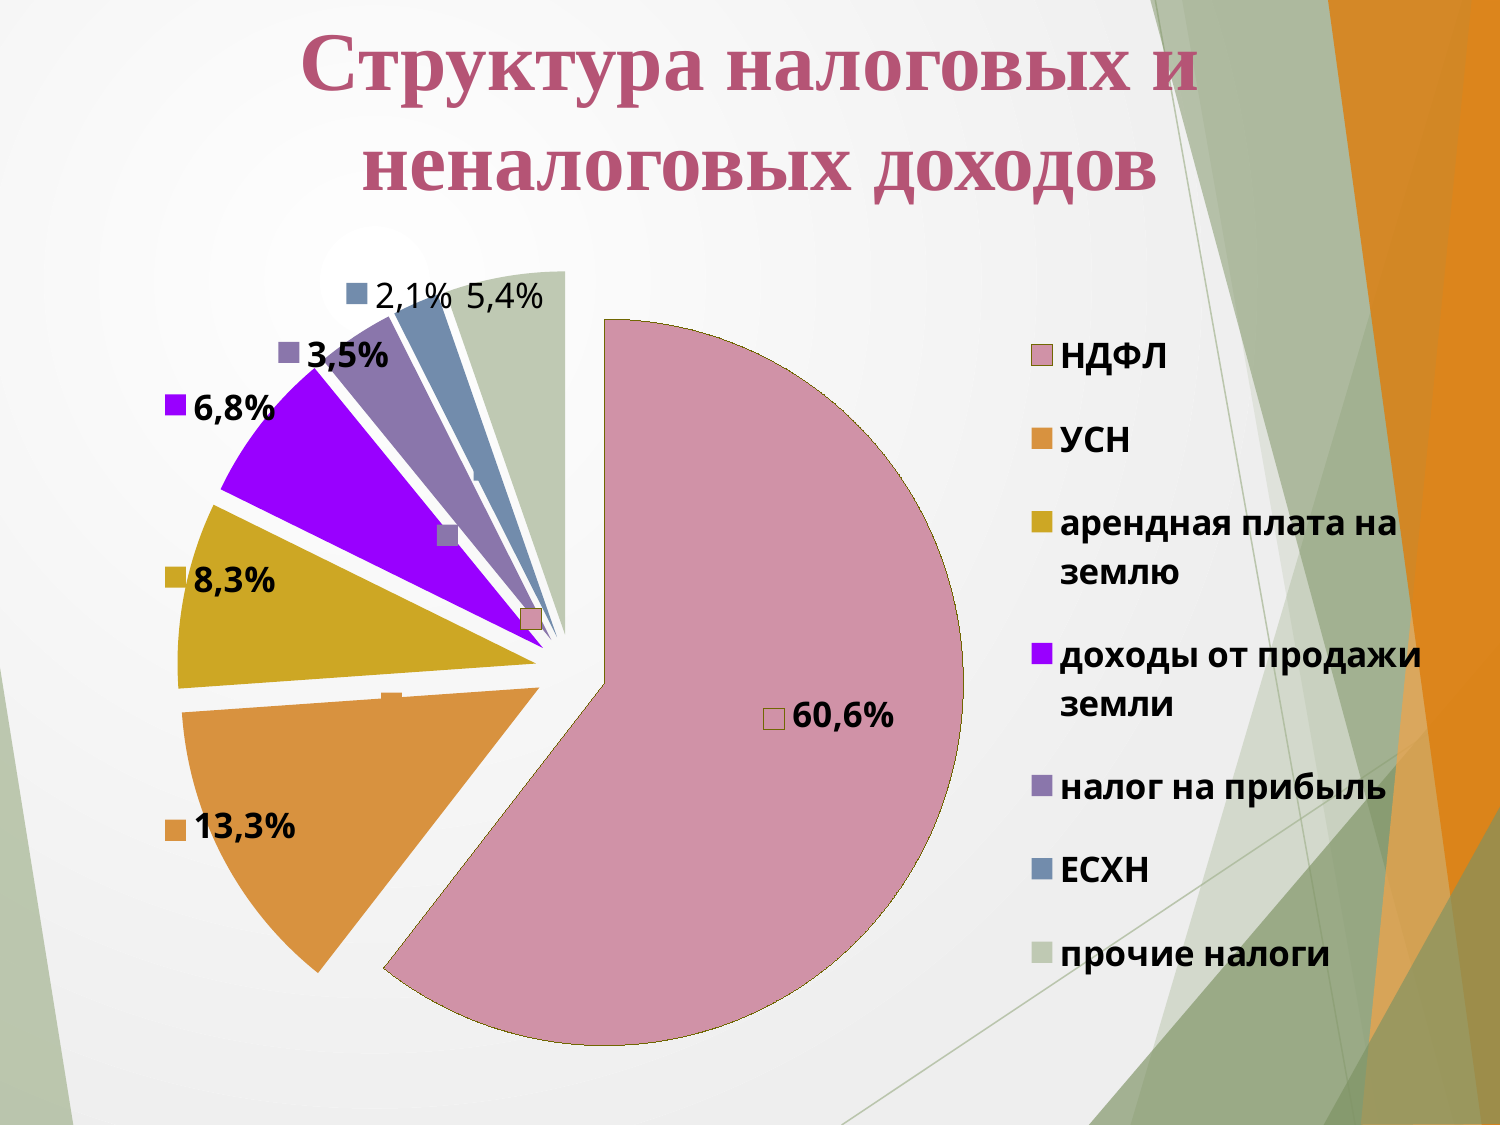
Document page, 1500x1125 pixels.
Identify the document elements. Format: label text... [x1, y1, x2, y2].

chart [64, 219, 1447, 1071]
title Структура налоговых и неналоговых доходов [75, 0, 1425, 219]
